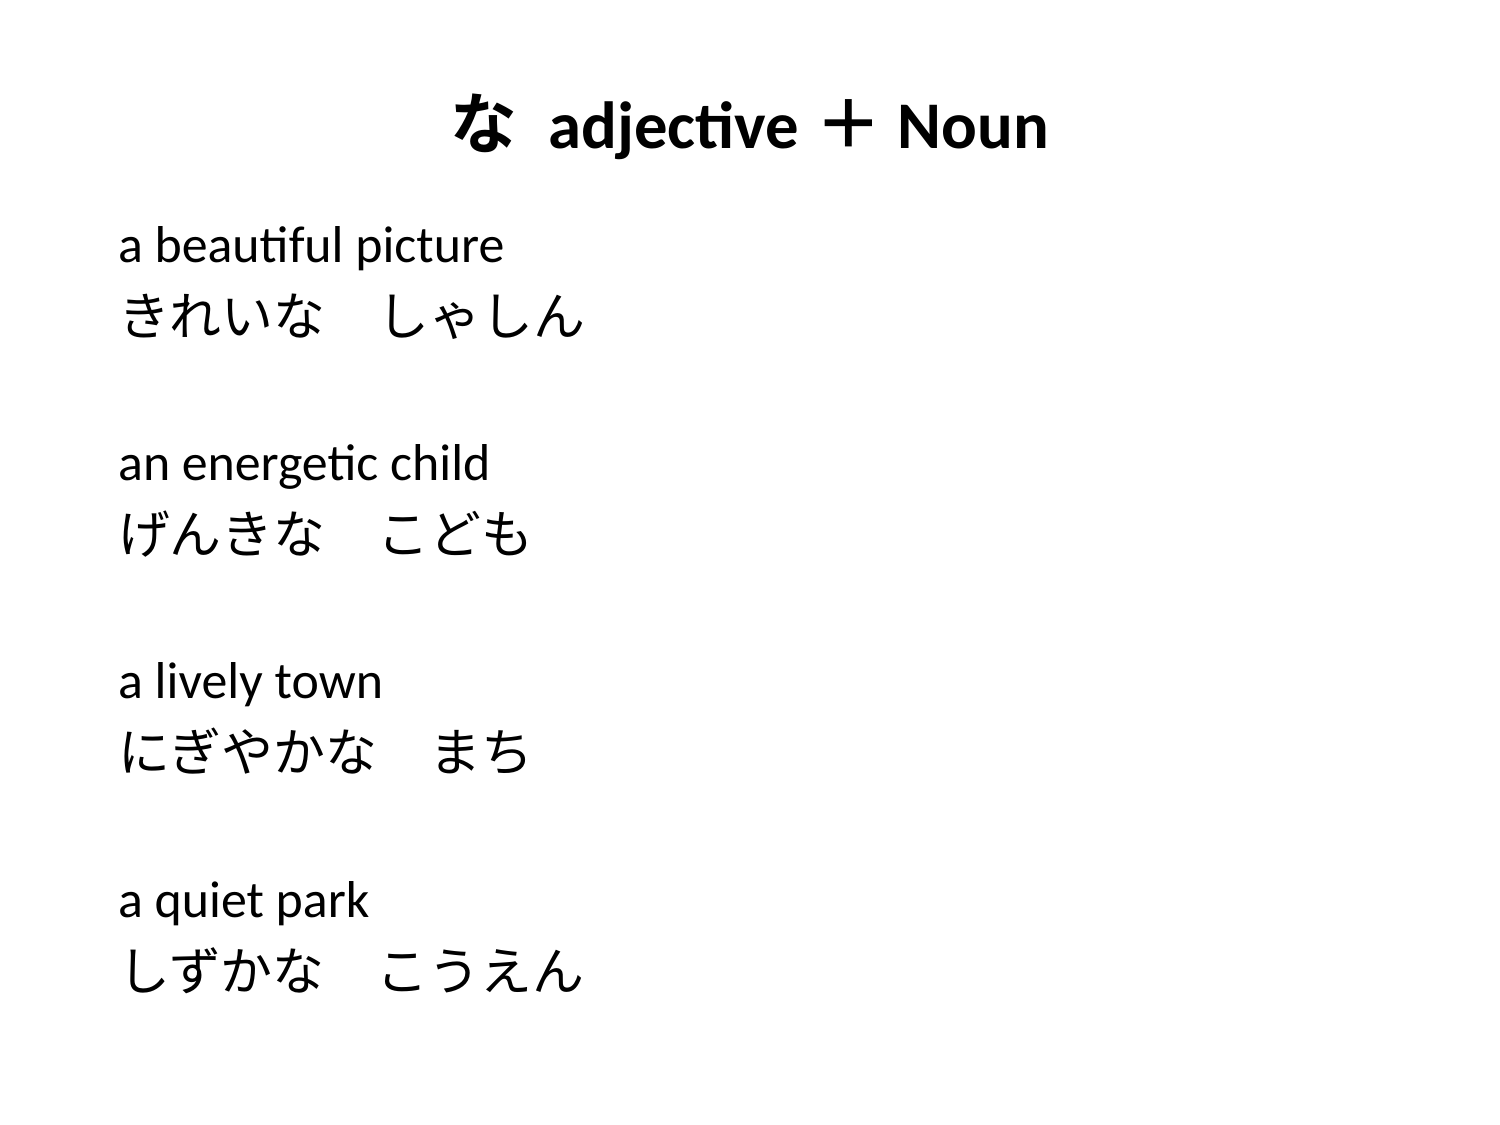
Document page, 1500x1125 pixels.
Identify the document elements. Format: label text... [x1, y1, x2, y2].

list a beautiful picture きれいな しゃしん an energetic child げんきな こども a lively town にぎやかな まち a quiet park しずかな こうえん [103, 202, 1397, 1014]
title な adjective＋Noun [103, 59, 1397, 183]
